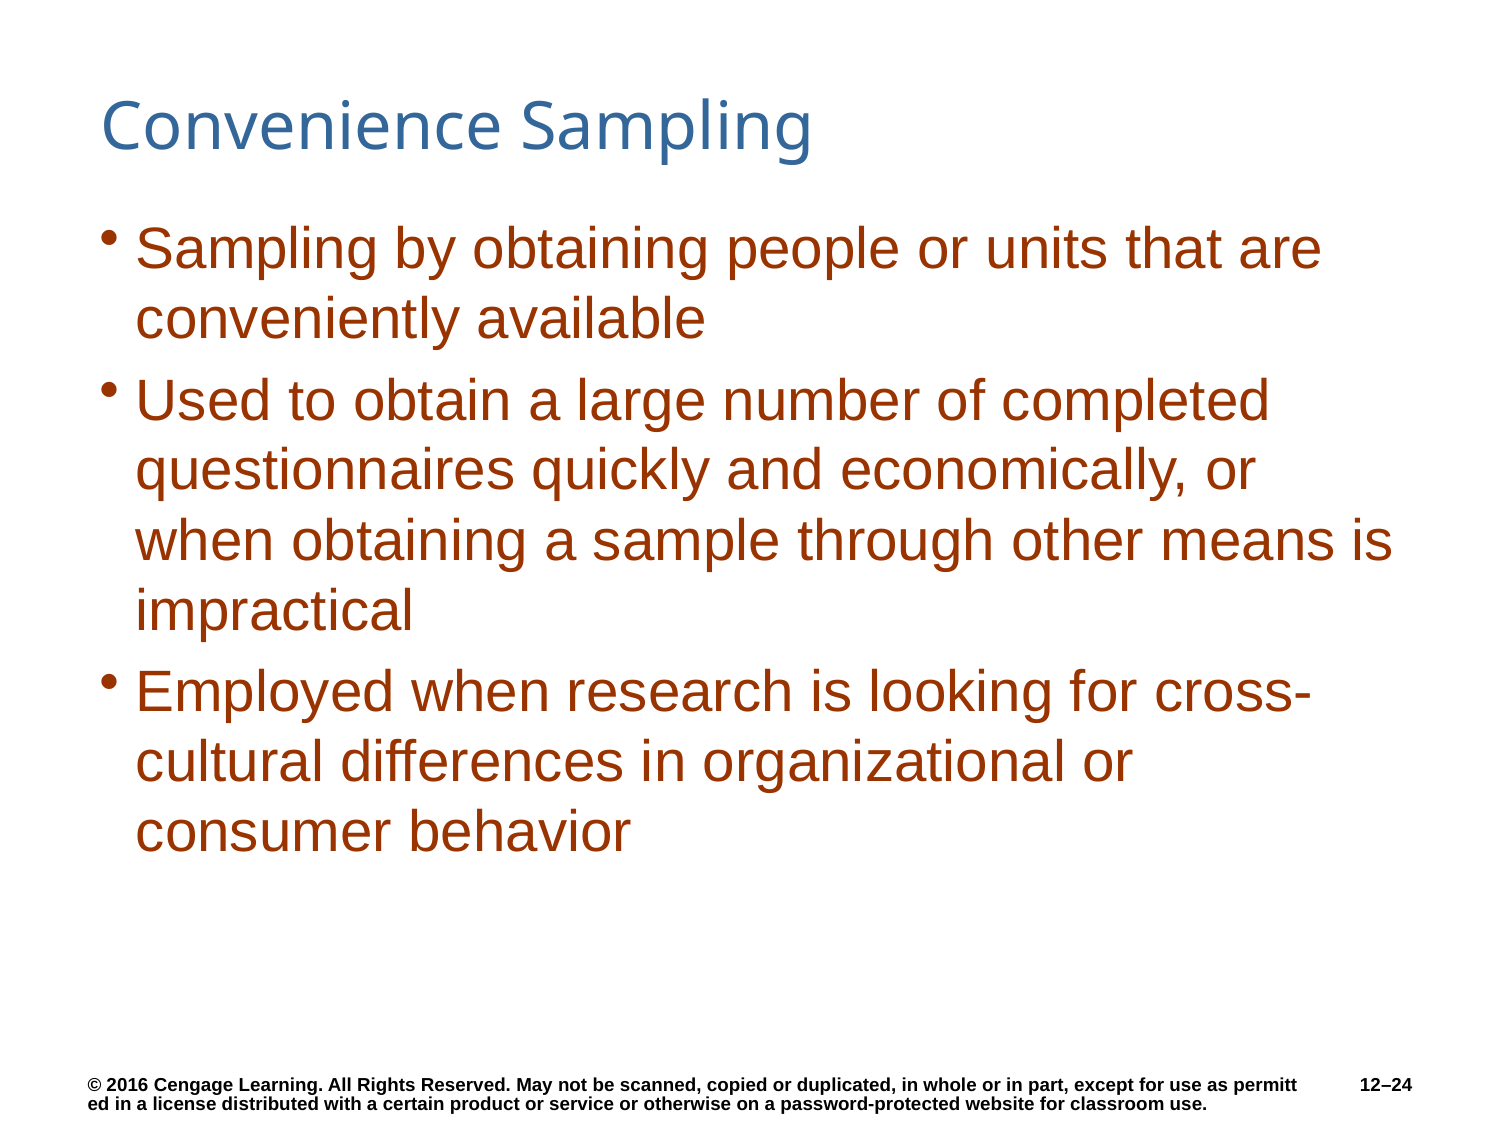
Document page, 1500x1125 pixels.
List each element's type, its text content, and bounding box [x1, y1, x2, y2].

title Convenience Sampling [85, 75, 1411, 171]
list Sampling by obtaining people or units that are conveniently available Used to obtain a large number of completed questionnaires quickly and economically, or when obtaining a sample through other means is impractical Employed when research is looking for cross-cultural differences in organizational or consumer behavior [84, 202, 1414, 1013]
slide_number 12–24 [1050, 1042, 1413, 1103]
footer © 2016 Cengage Learning. All Rights Reserved. May not be scanned, copied or duplicated, in whole or in part, except for use as permitted in a license distributed with a certain product or service or otherwise on a password-protected website for classroom use. [87, 1057, 1050, 1103]
